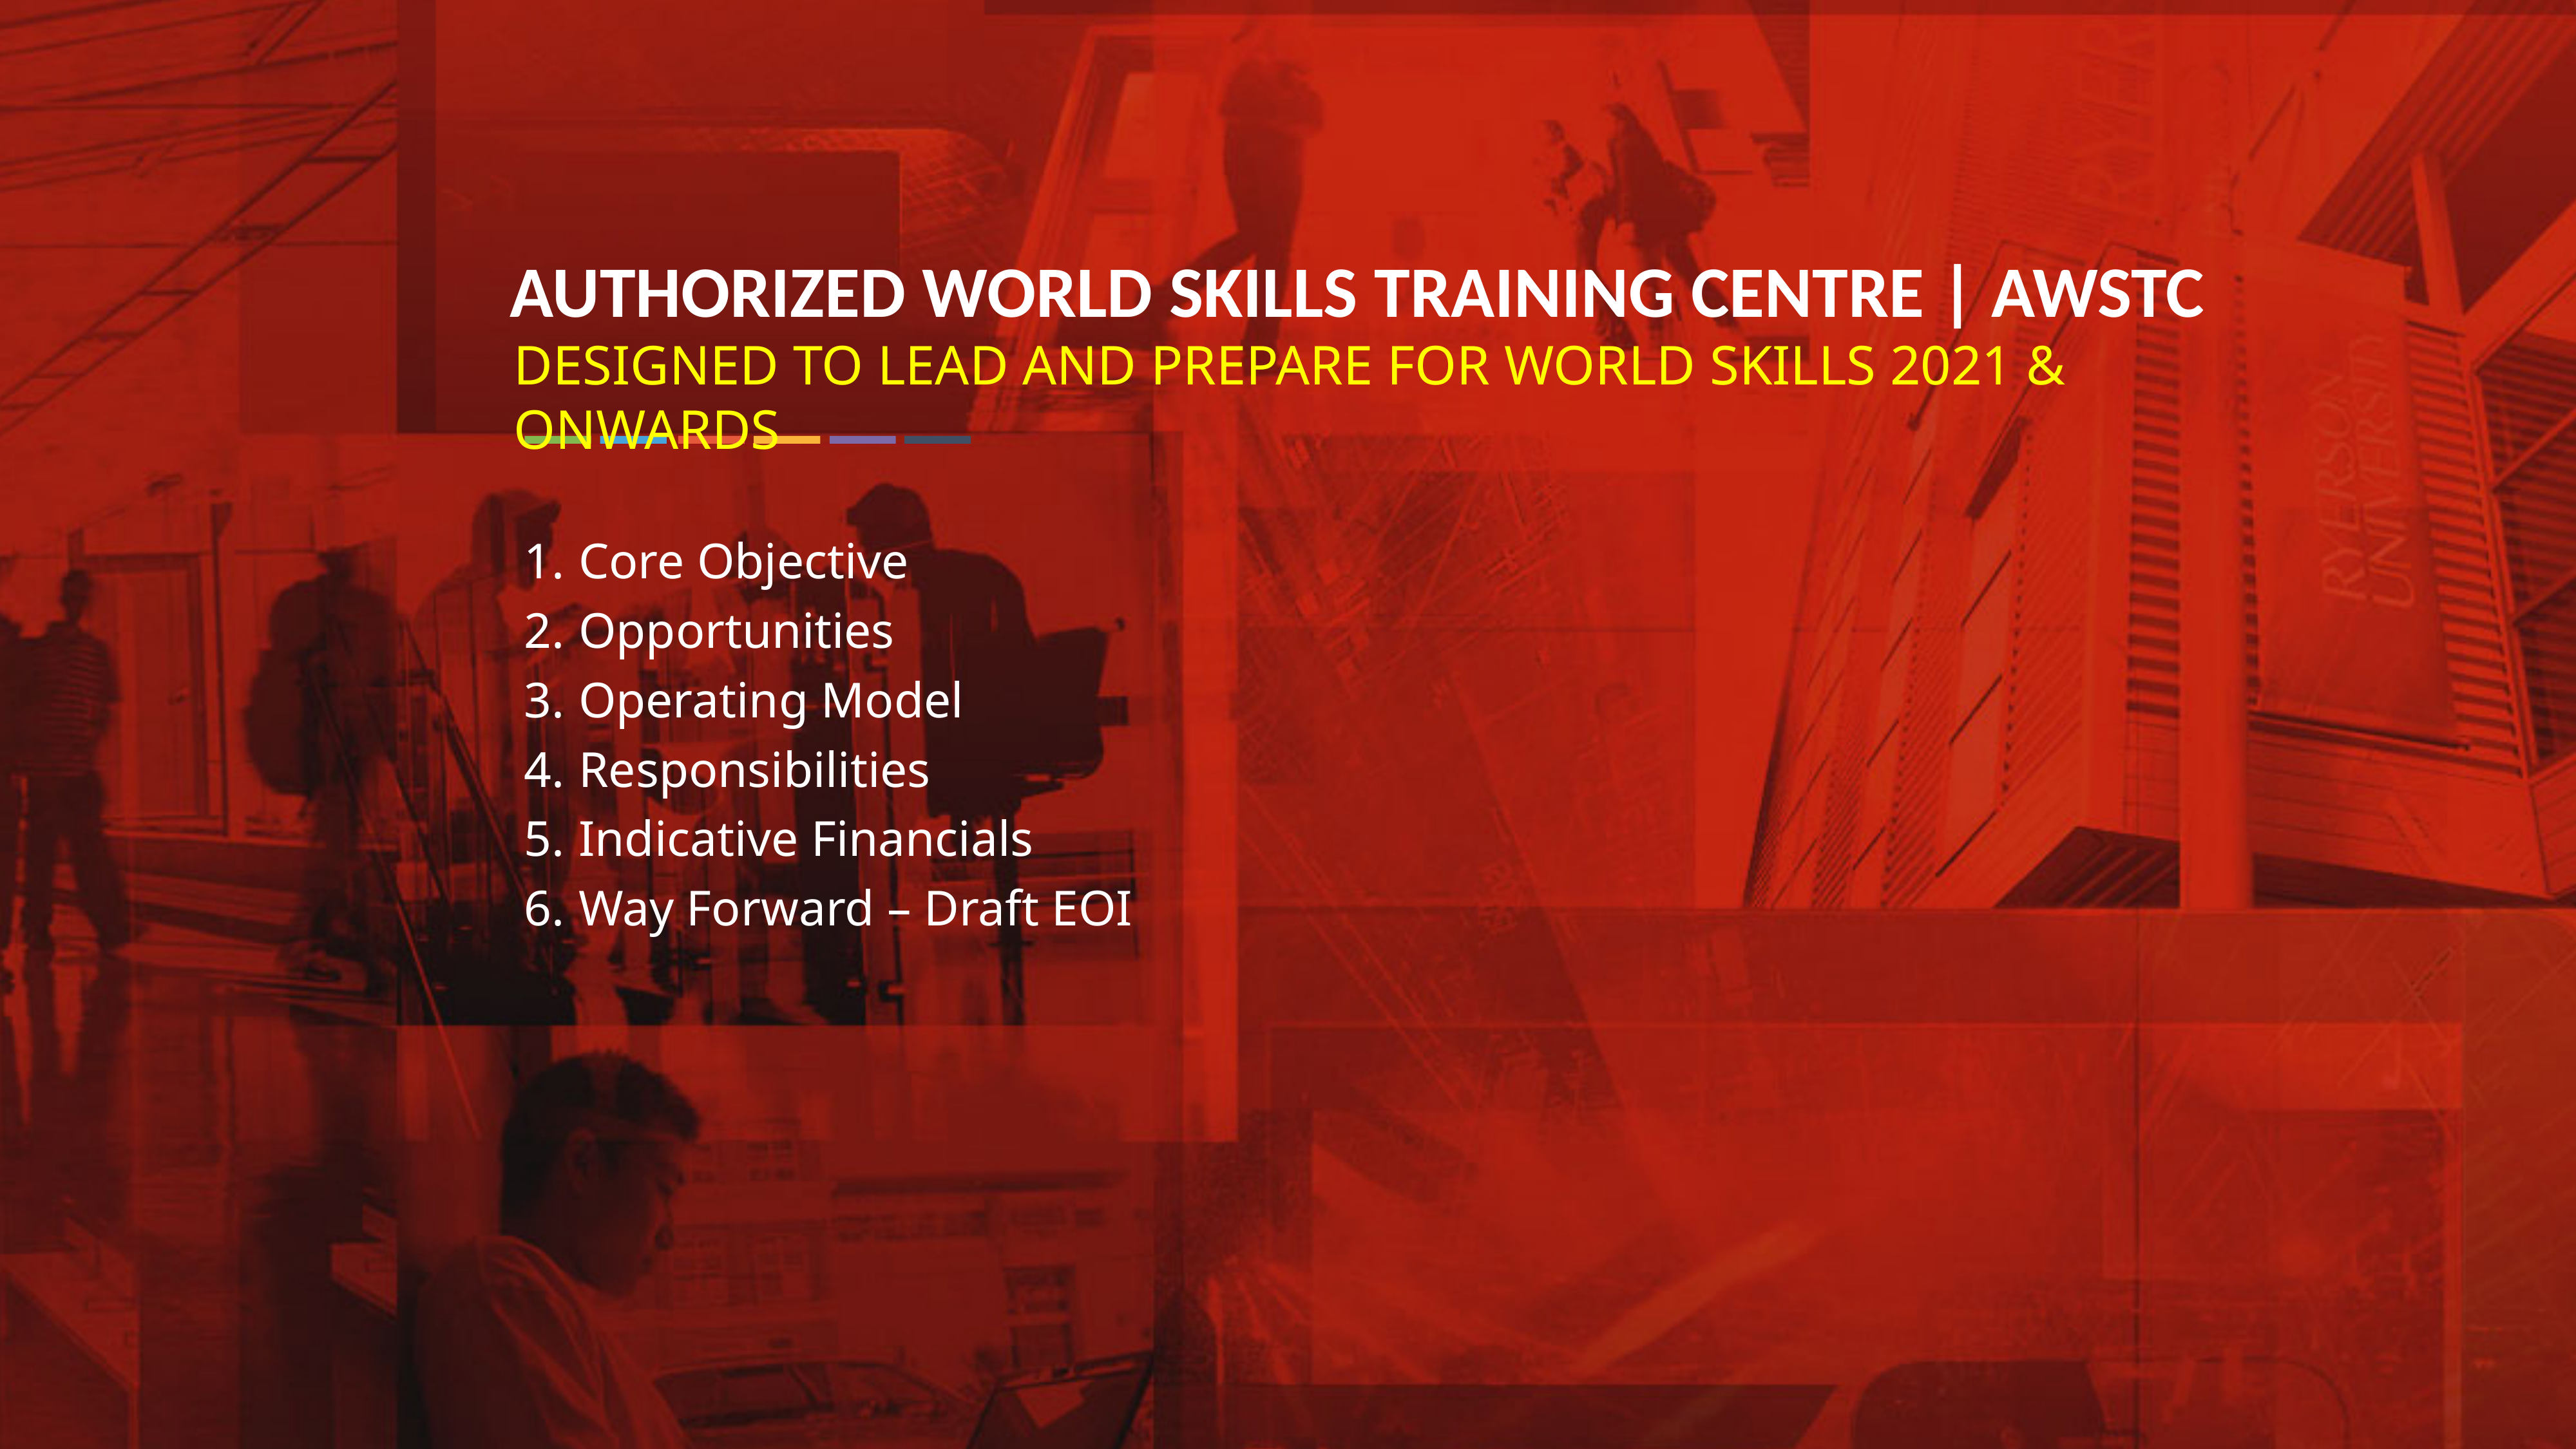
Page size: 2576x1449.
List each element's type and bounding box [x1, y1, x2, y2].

picture [0, 0, 2576, 1449]
text_box [524, 435, 971, 444]
